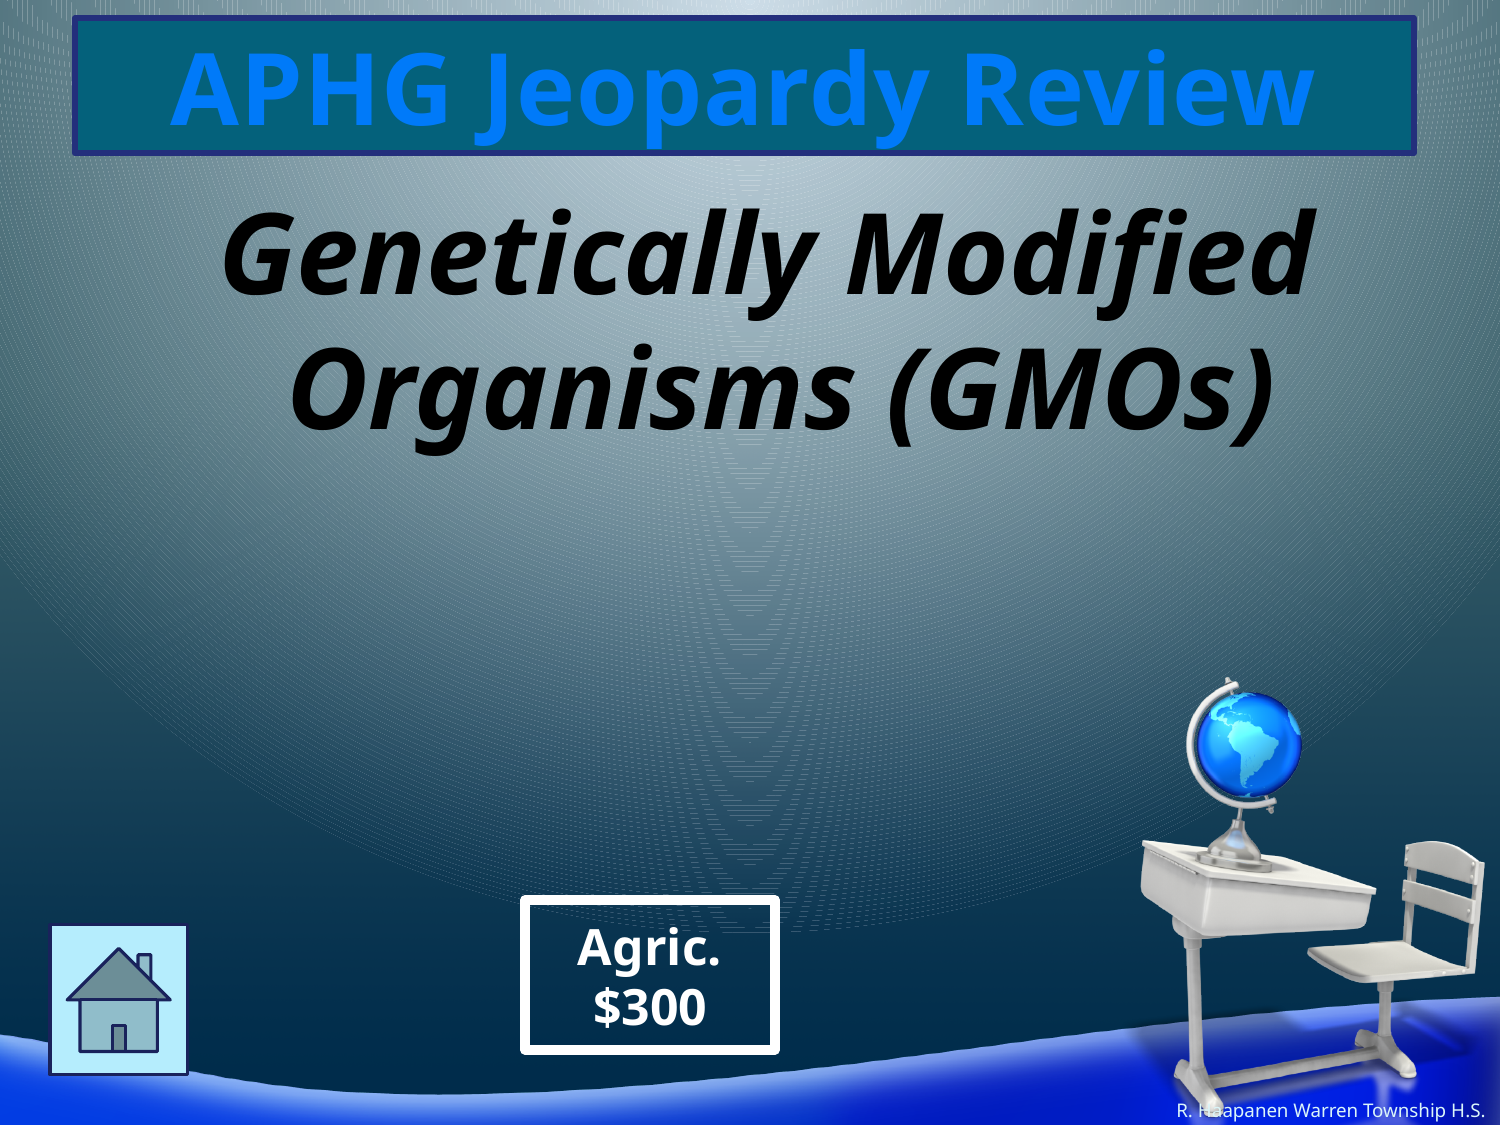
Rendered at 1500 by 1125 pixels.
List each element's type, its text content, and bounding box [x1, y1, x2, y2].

text_box [48, 923, 189, 1076]
footer R. Haapanen Warren Township H.S. [1025, 1091, 1500, 1125]
list Genetically Modified Organisms (GMOs) [33, 174, 1500, 250]
text_box Agric. $300 [525, 899, 775, 1050]
picture [0, 0, 1500, 1125]
